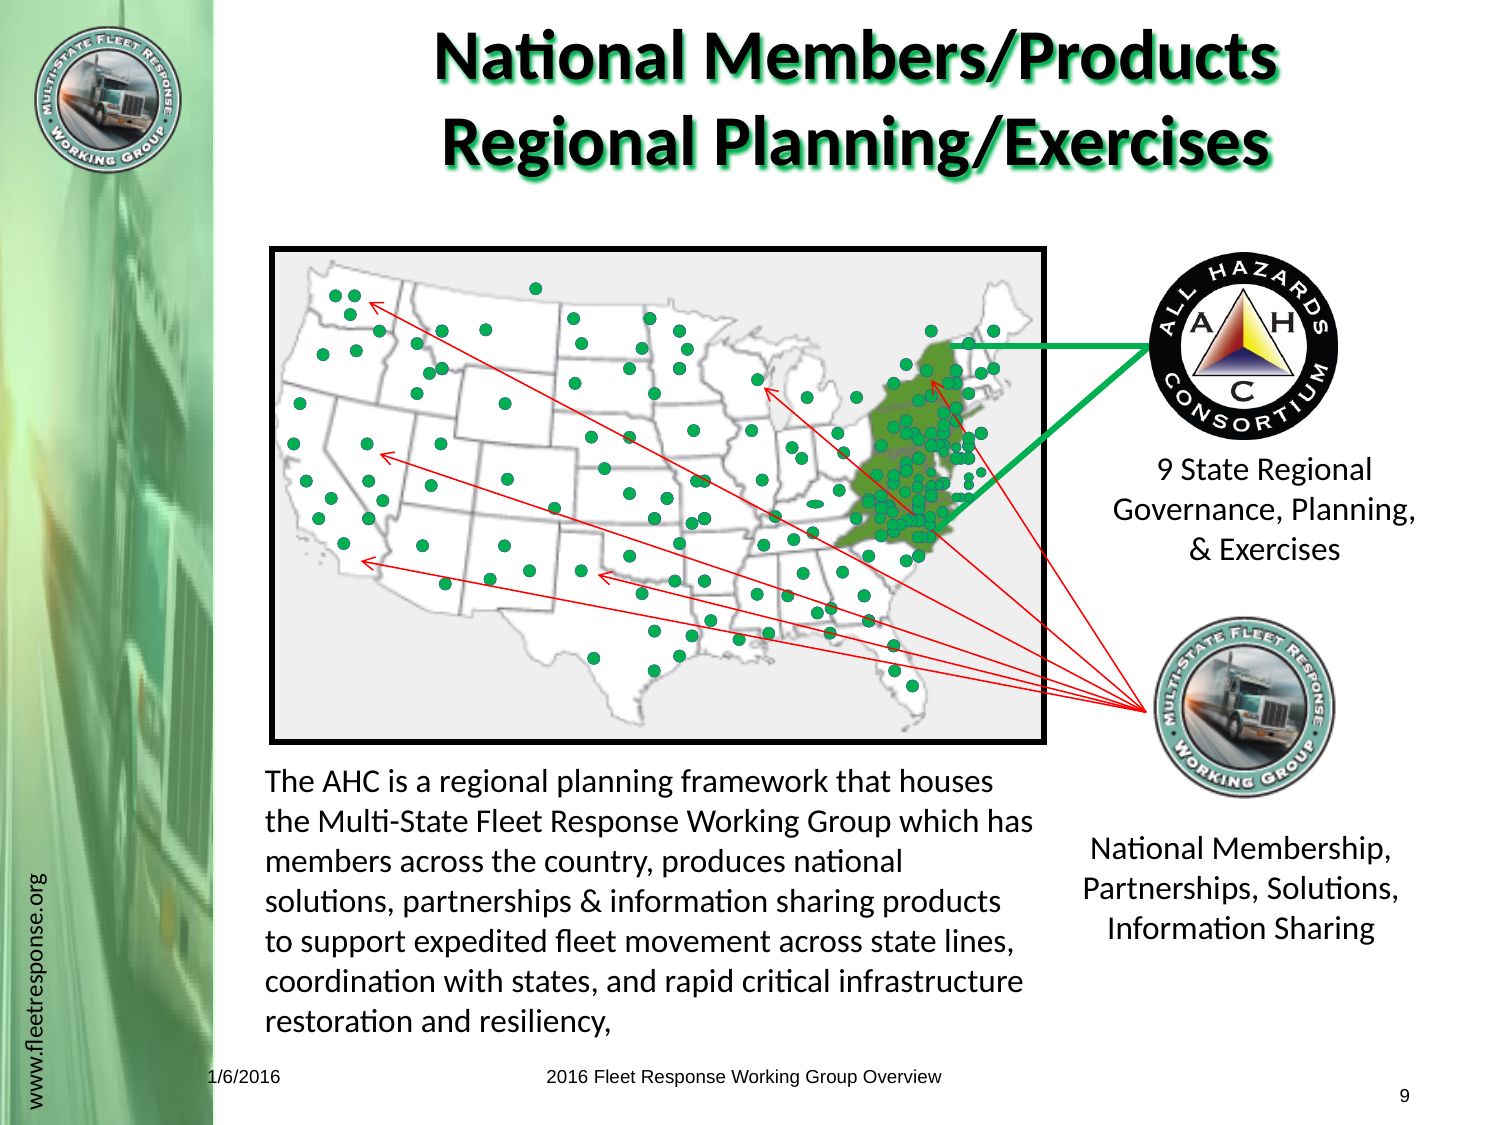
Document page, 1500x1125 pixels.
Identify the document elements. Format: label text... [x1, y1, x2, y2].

slide_number 9 [1074, 1065, 1425, 1125]
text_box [249, 251, 1438, 1051]
title National Members/Products Regional Planning/Exercises [212, 0, 1500, 188]
picture [28, 24, 187, 183]
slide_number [125, 1057, 363, 1118]
footer 2016 Fleet Response Working Group Overview [462, 1059, 1025, 1118]
